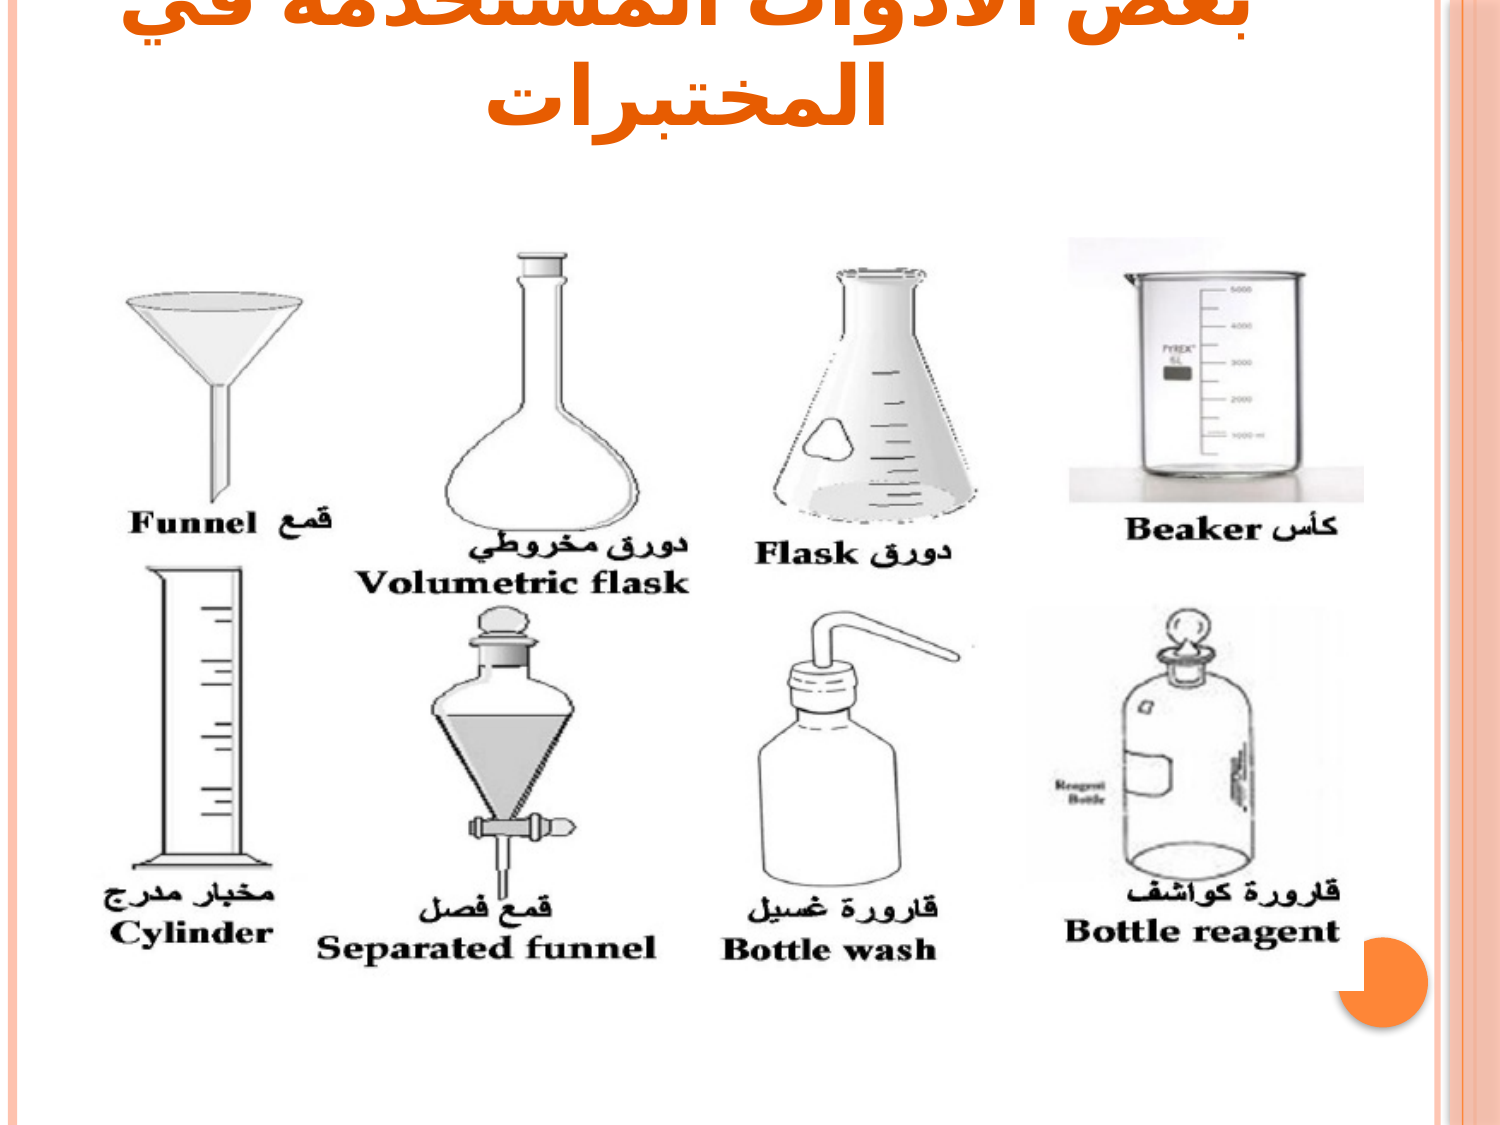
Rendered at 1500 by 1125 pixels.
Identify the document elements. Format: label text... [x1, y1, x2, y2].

picture [74, 236, 1364, 991]
title بعض الأدوات المستخدمة في المختبرات [75, 45, 1300, 150]
